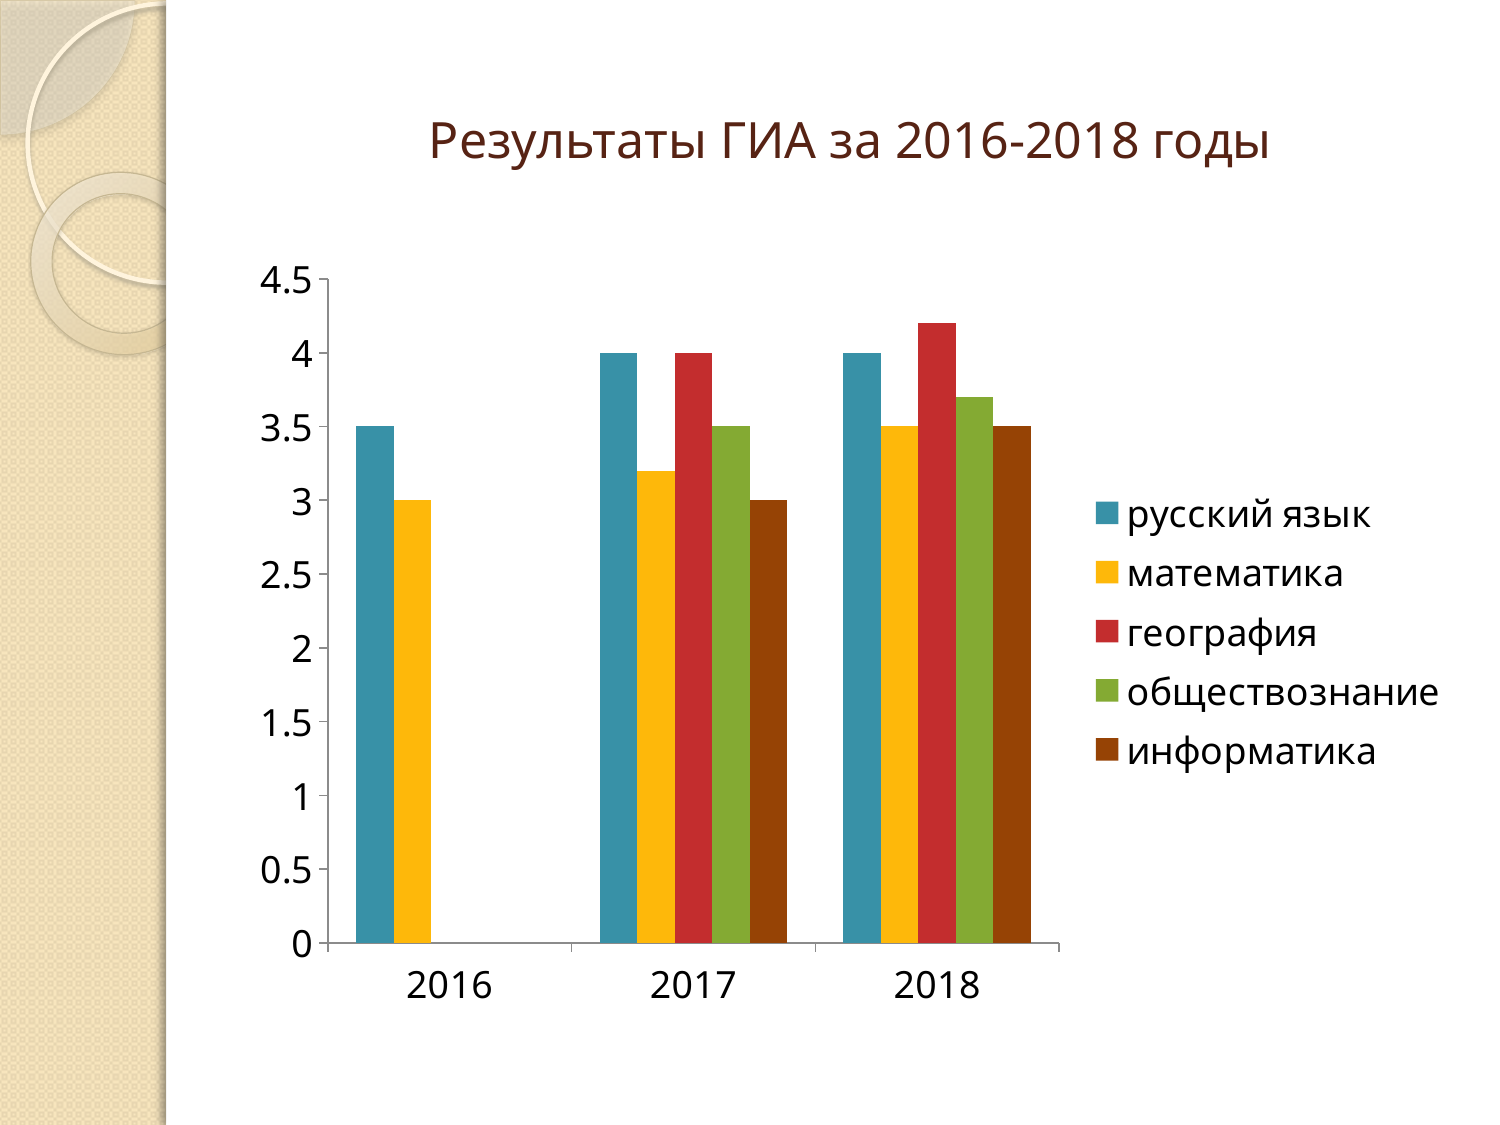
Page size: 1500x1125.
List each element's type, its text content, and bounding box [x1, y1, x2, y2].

chart [235, 237, 1466, 1026]
title Результаты ГИА за 2016-2018 годы [235, 45, 1466, 233]
